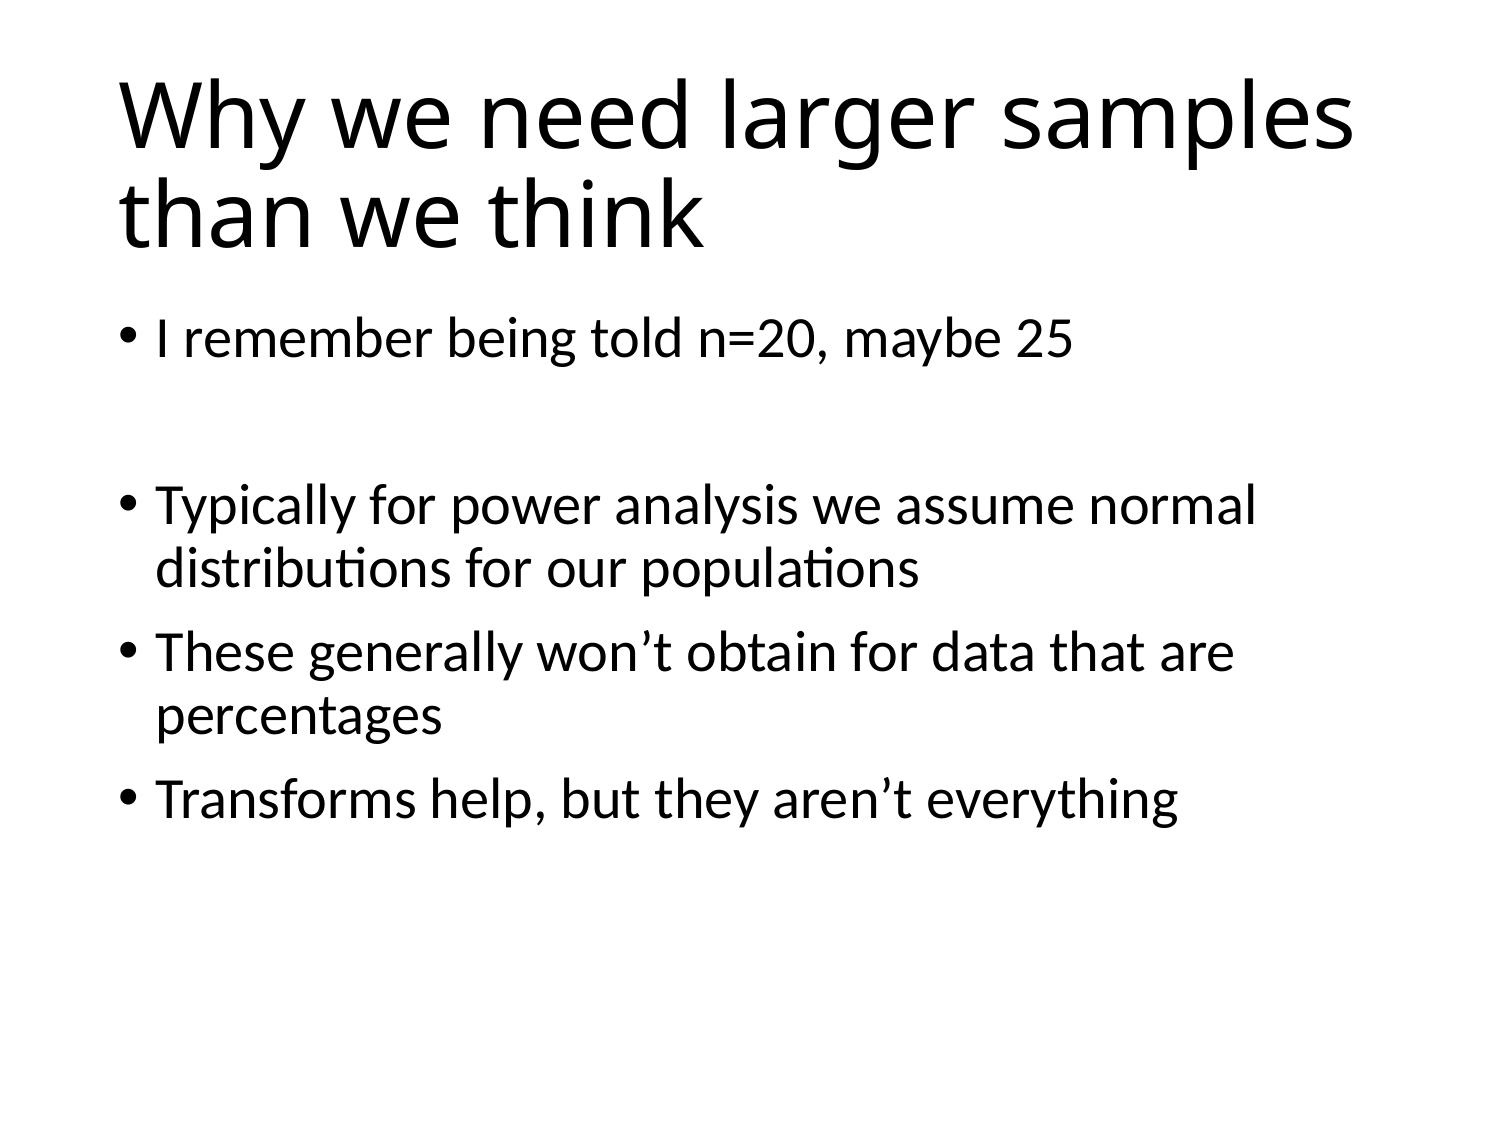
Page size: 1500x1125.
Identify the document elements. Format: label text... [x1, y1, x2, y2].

title Why we need larger samples than we think [103, 59, 1397, 278]
list I remember being told n=20, maybe 25 Typically for power analysis we assume normal distributions for our populations These generally won’t obtain for data that are percentages Transforms help, but they aren’t everything [103, 299, 1397, 1014]
